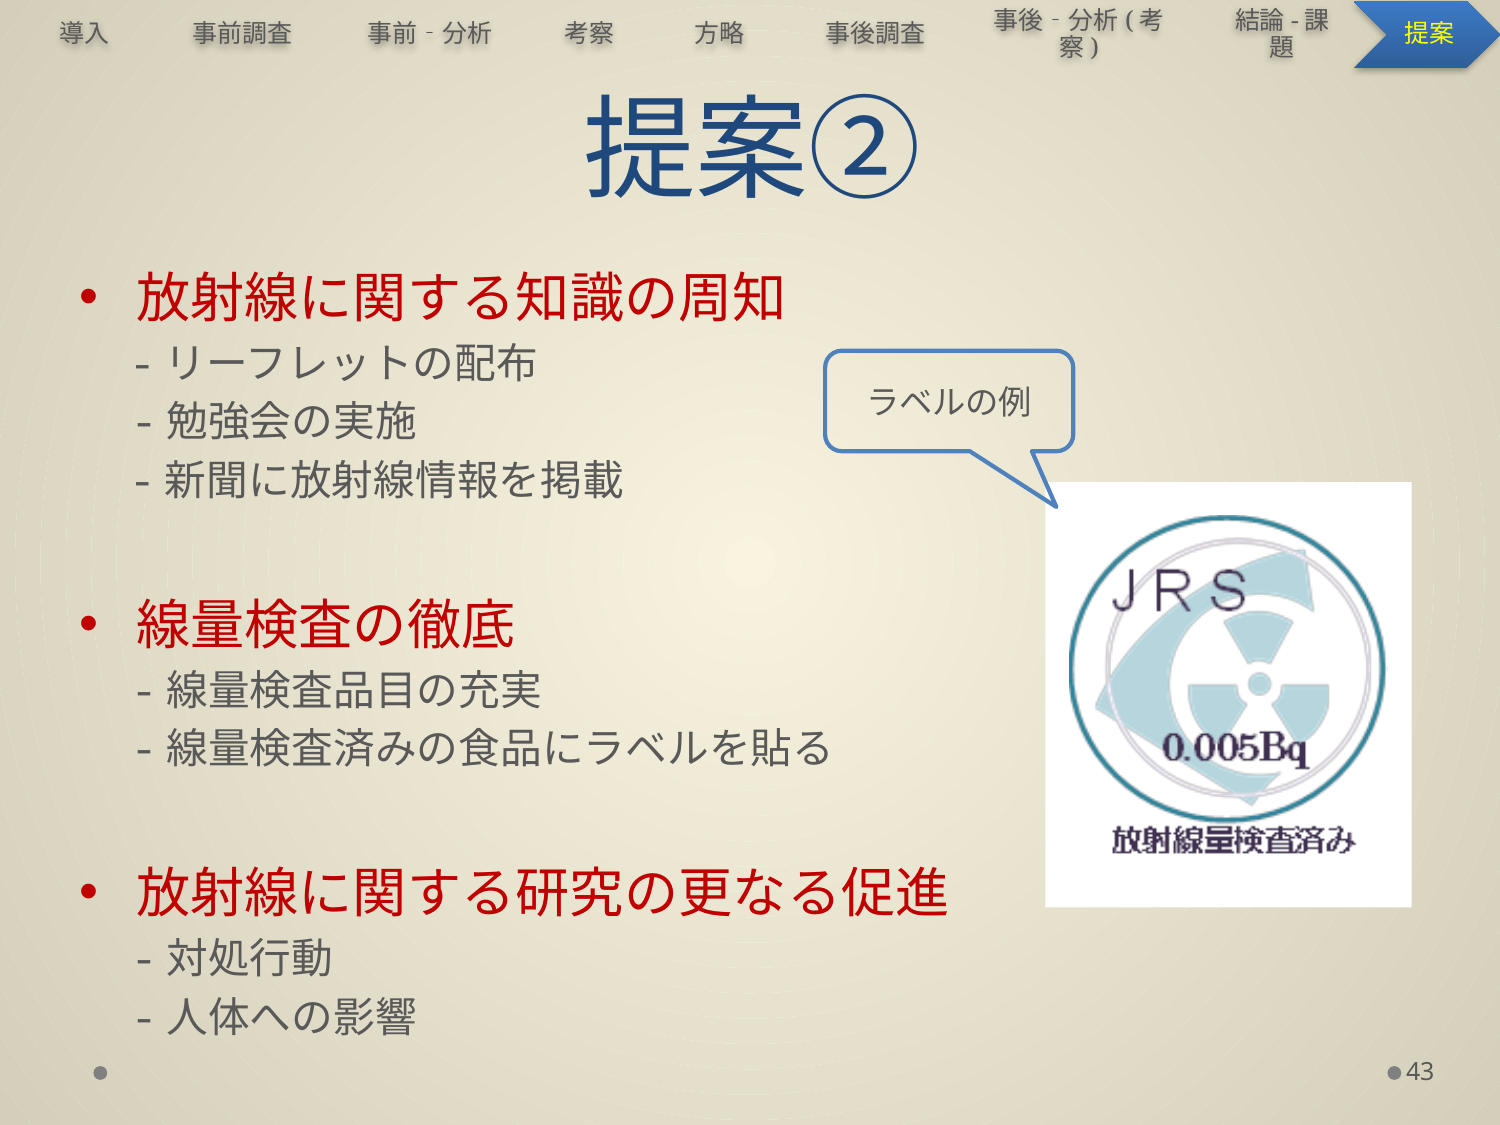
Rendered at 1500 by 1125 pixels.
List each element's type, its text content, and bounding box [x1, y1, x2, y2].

picture [1068, 514, 1389, 875]
text_box ラベルの例 [822, 348, 1076, 509]
slide_number 43 [1401, 1042, 1494, 1103]
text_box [5, 0, 1500, 69]
list 放射線に関する知識の周知 -リーフレットの配布 -勉強会の実施 -新聞に放射線情報を掲載 線量検査の徹底 -線量検査品目の充実 -線量検査済みの食品にラベルを貼る 放射線に関する研究の更なる促進 -対処行動 -人体への影響 [64, 255, 1483, 1064]
title 提案② [76, 90, 1427, 220]
